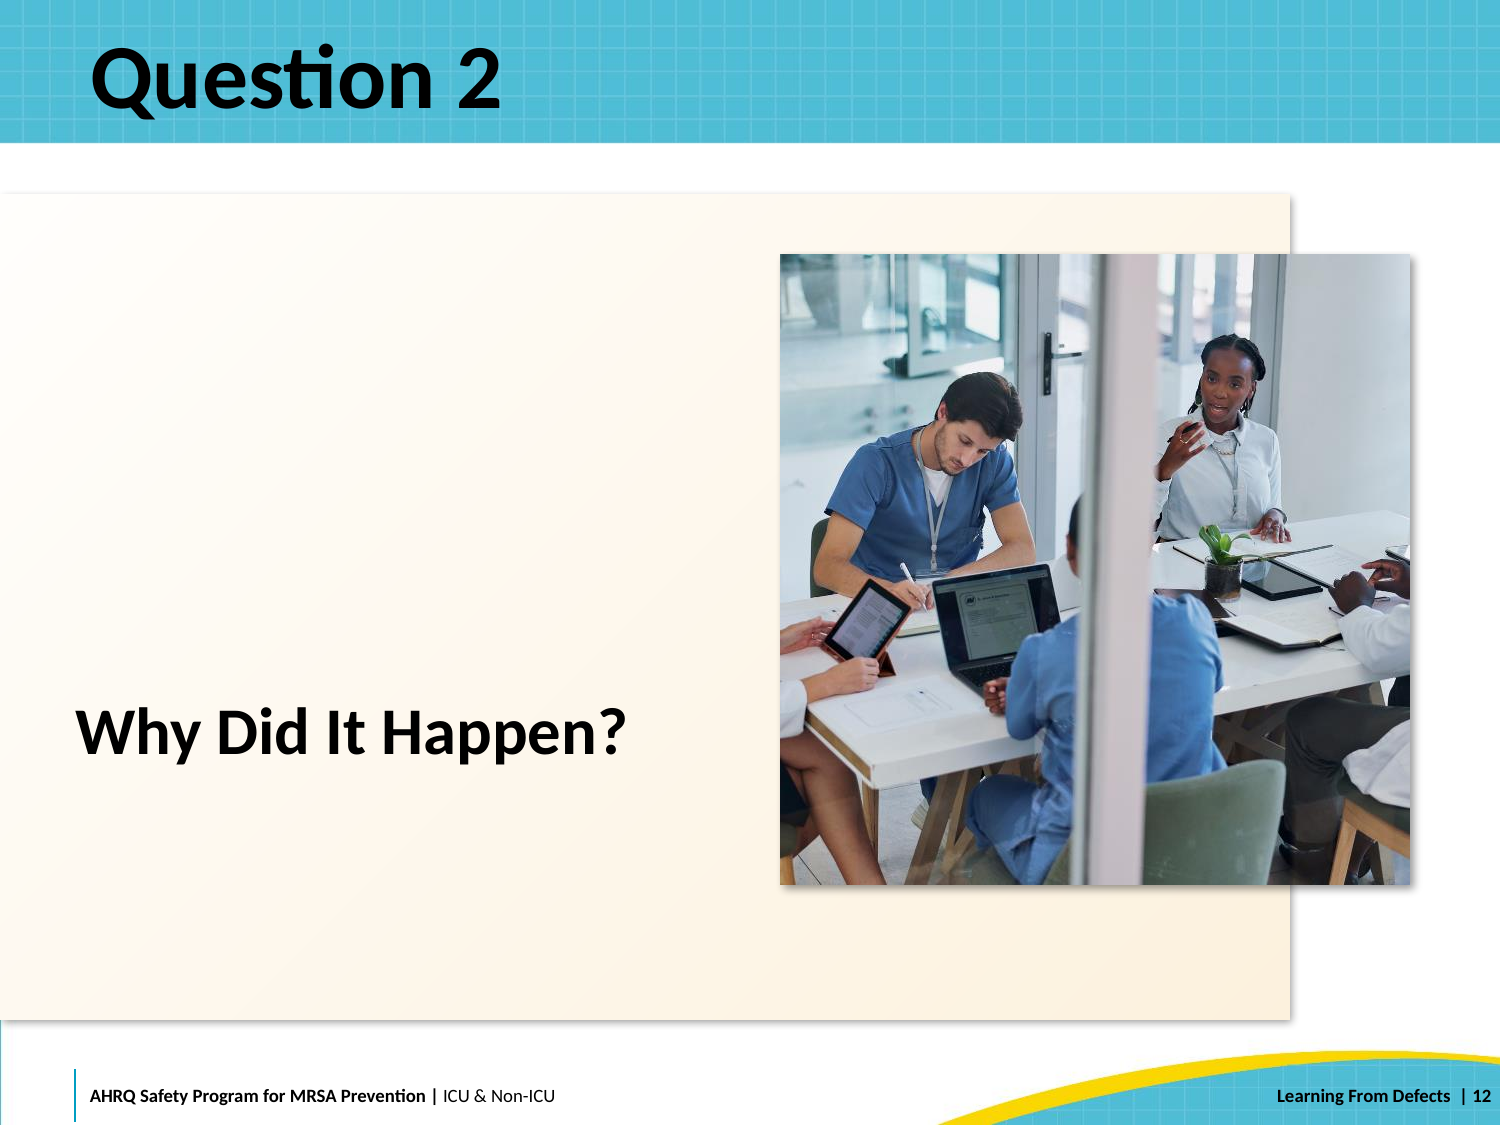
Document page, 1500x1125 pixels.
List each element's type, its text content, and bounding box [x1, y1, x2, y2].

title Question 2 [75, 0, 1425, 150]
list Why Did It Happen? [60, 615, 735, 960]
slide_number | 12 [1455, 1065, 1500, 1125]
picture [0, 0, 1500, 1125]
